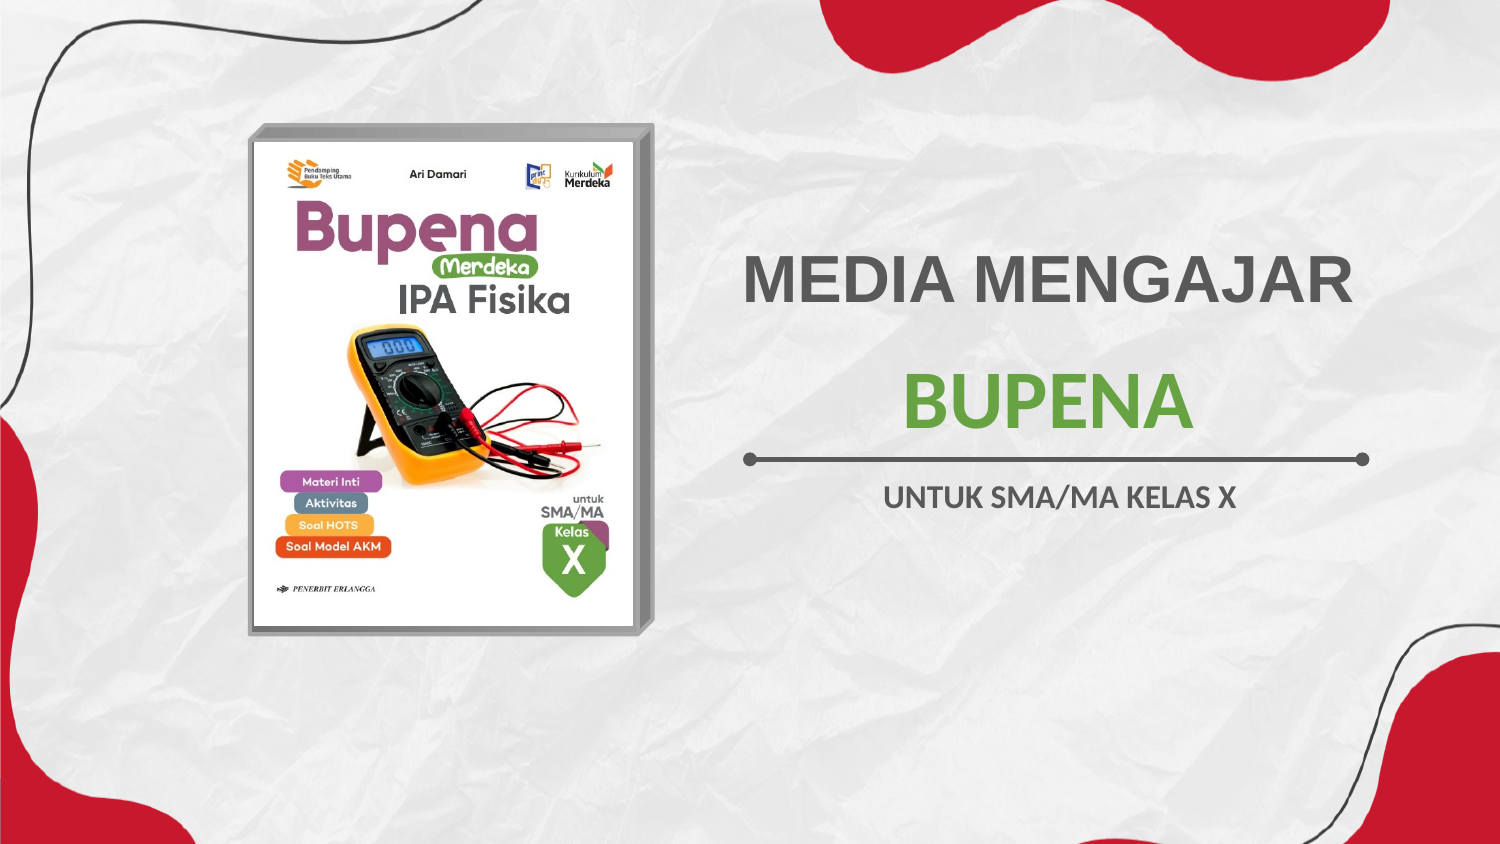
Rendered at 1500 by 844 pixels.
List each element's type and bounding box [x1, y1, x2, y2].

text_box [249, 124, 653, 635]
picture [0, 0, 1500, 844]
